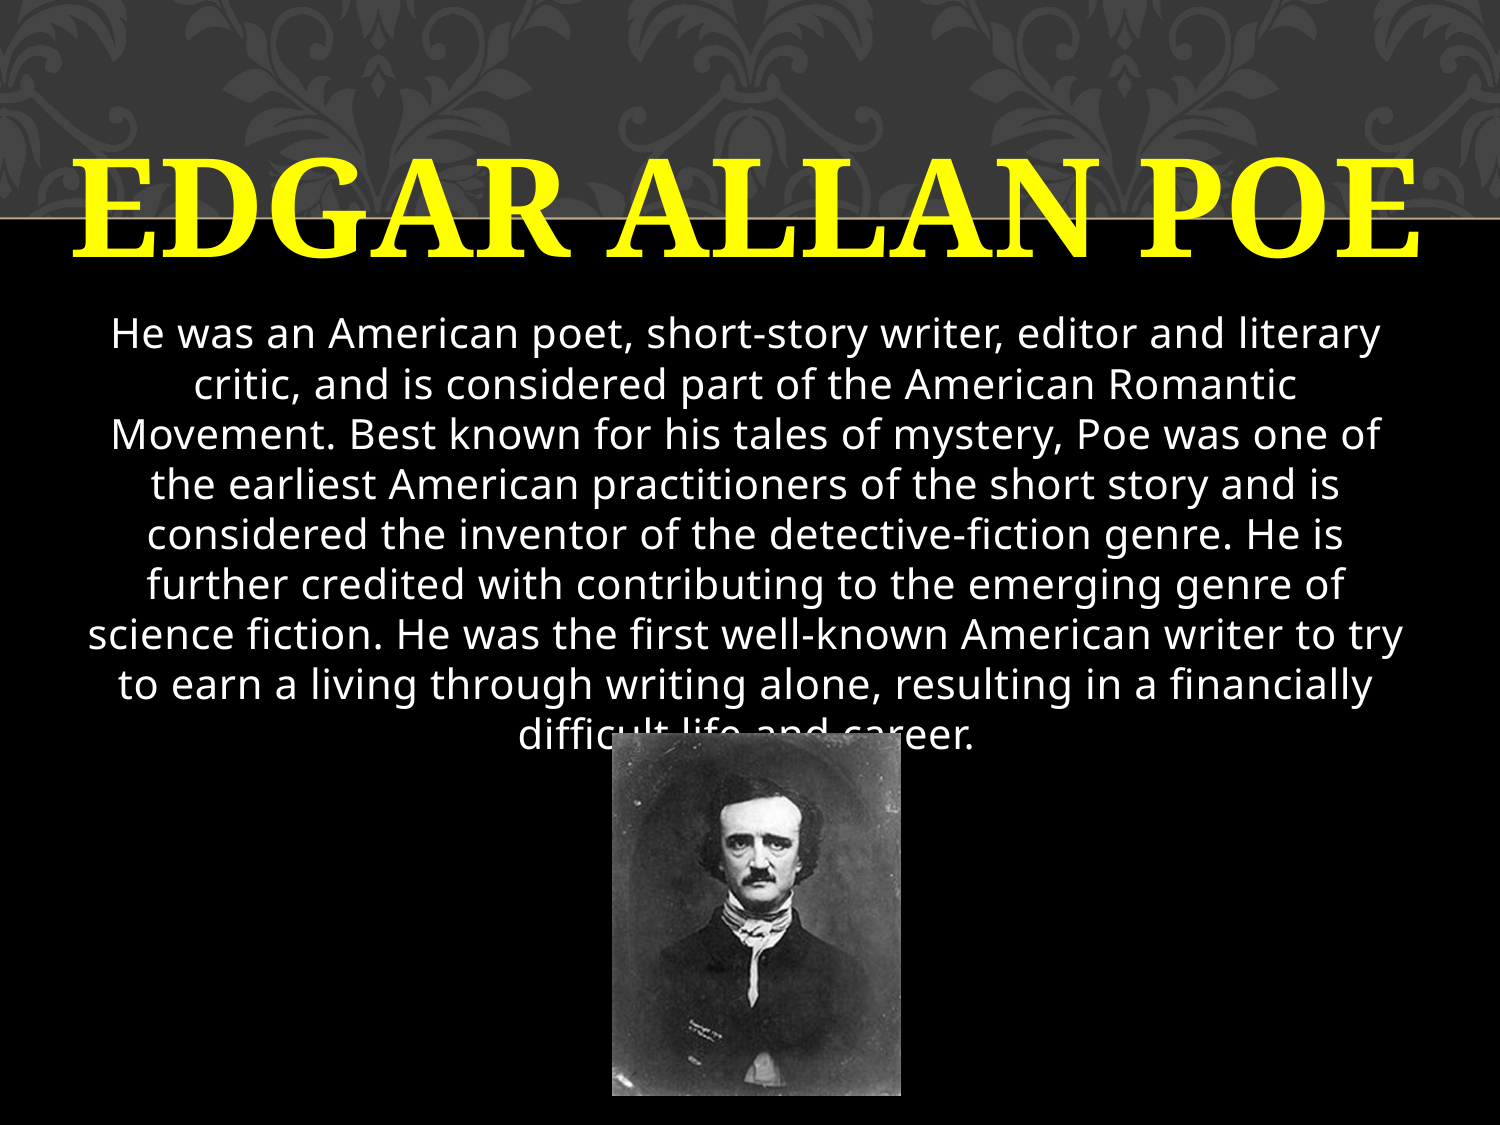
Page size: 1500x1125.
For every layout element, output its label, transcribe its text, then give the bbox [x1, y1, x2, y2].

picture [612, 733, 902, 1096]
text_box Edgar Allan Poe [54, 112, 1439, 293]
list He was an American poet, short-story writer, editor and literary critic, and is considered part of the American Romantic Movement. Best known for his tales of mystery, Poe was one of the earliest American practitioners of the short story and is considered the inventor of the detective-fiction genre. He is further credited with contributing to the emerging genre of science fiction. He was the first well-known American writer to try to earn a living through writing alone, resulting in a financially difficult life and career. [71, 299, 1422, 969]
